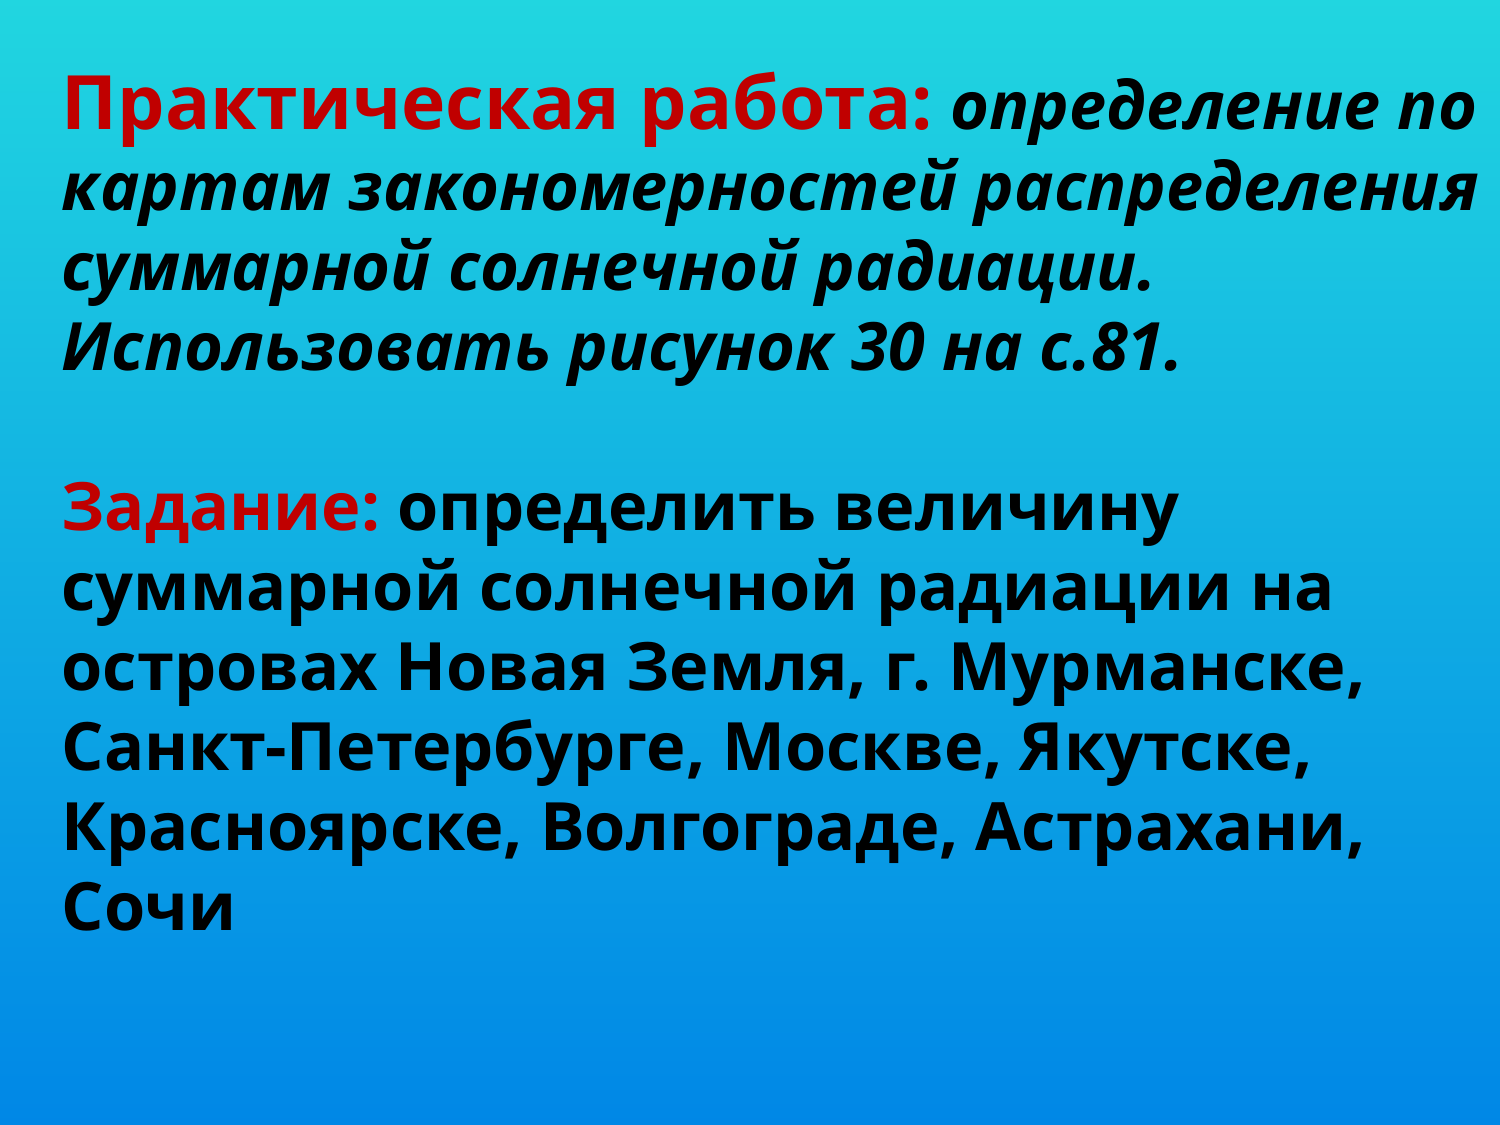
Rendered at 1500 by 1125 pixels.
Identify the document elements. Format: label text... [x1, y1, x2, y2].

text_box Практическая работа: определение по картам закономерностей распределения суммарной солнечной радиации. Использовать рисунок 30 на с.81. Задание: определить величину суммарной солнечной радиации на островах Новая Земля, г. Мурманске, Санкт-Петербурге, Москве, Якутске, Красноярске, Волгограде, Астрахани, Сочи [46, 46, 1500, 1032]
